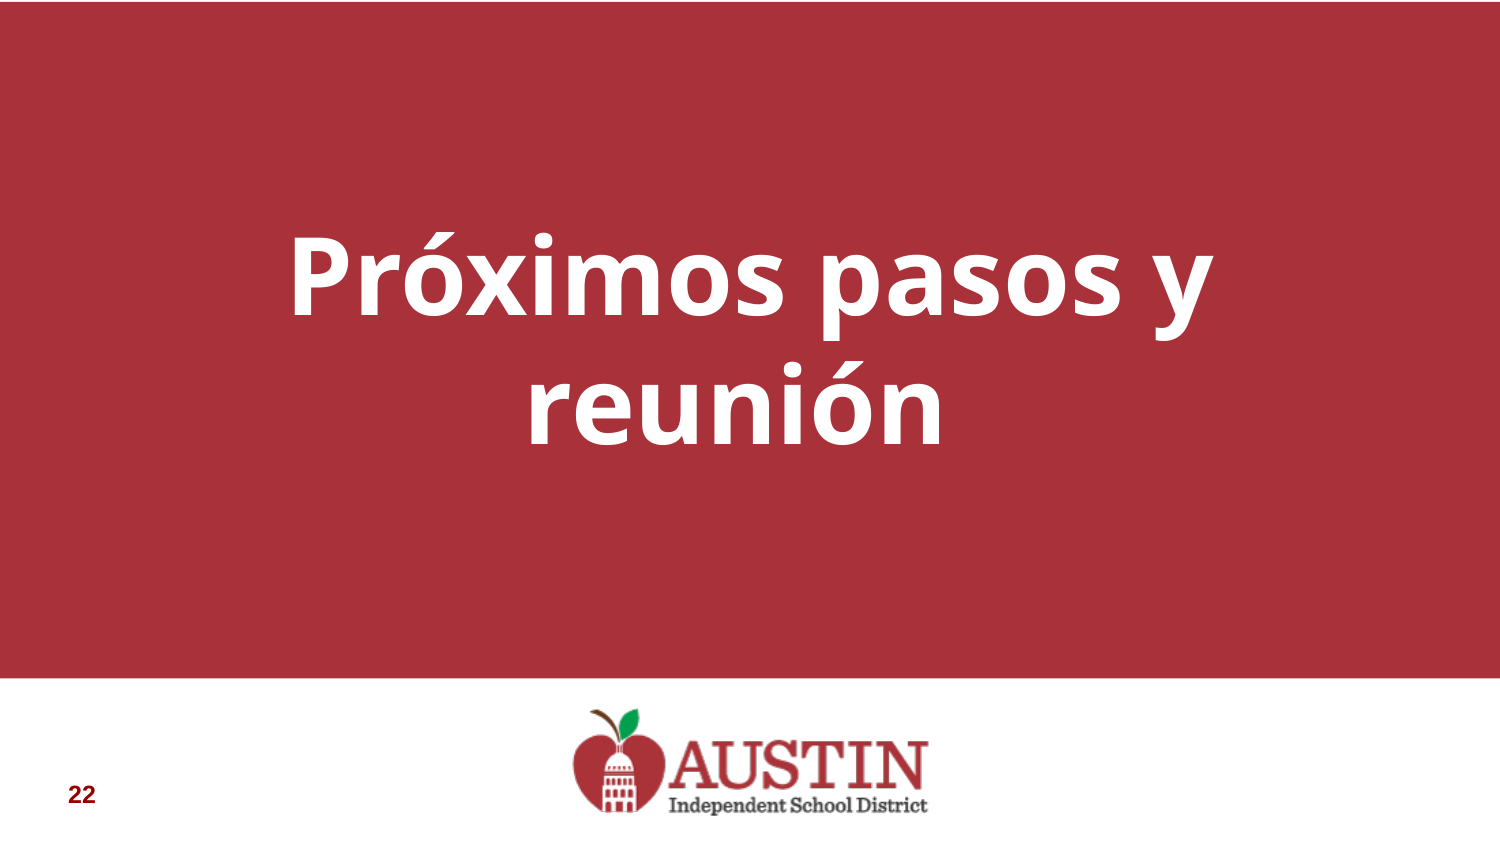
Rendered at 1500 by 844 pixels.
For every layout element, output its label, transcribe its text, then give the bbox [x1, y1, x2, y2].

title Próximos pasos y reunión [51, 29, 1449, 644]
picture [565, 692, 934, 831]
text_box [0, 1, 1500, 679]
slide_number 22 [21, 761, 112, 827]
